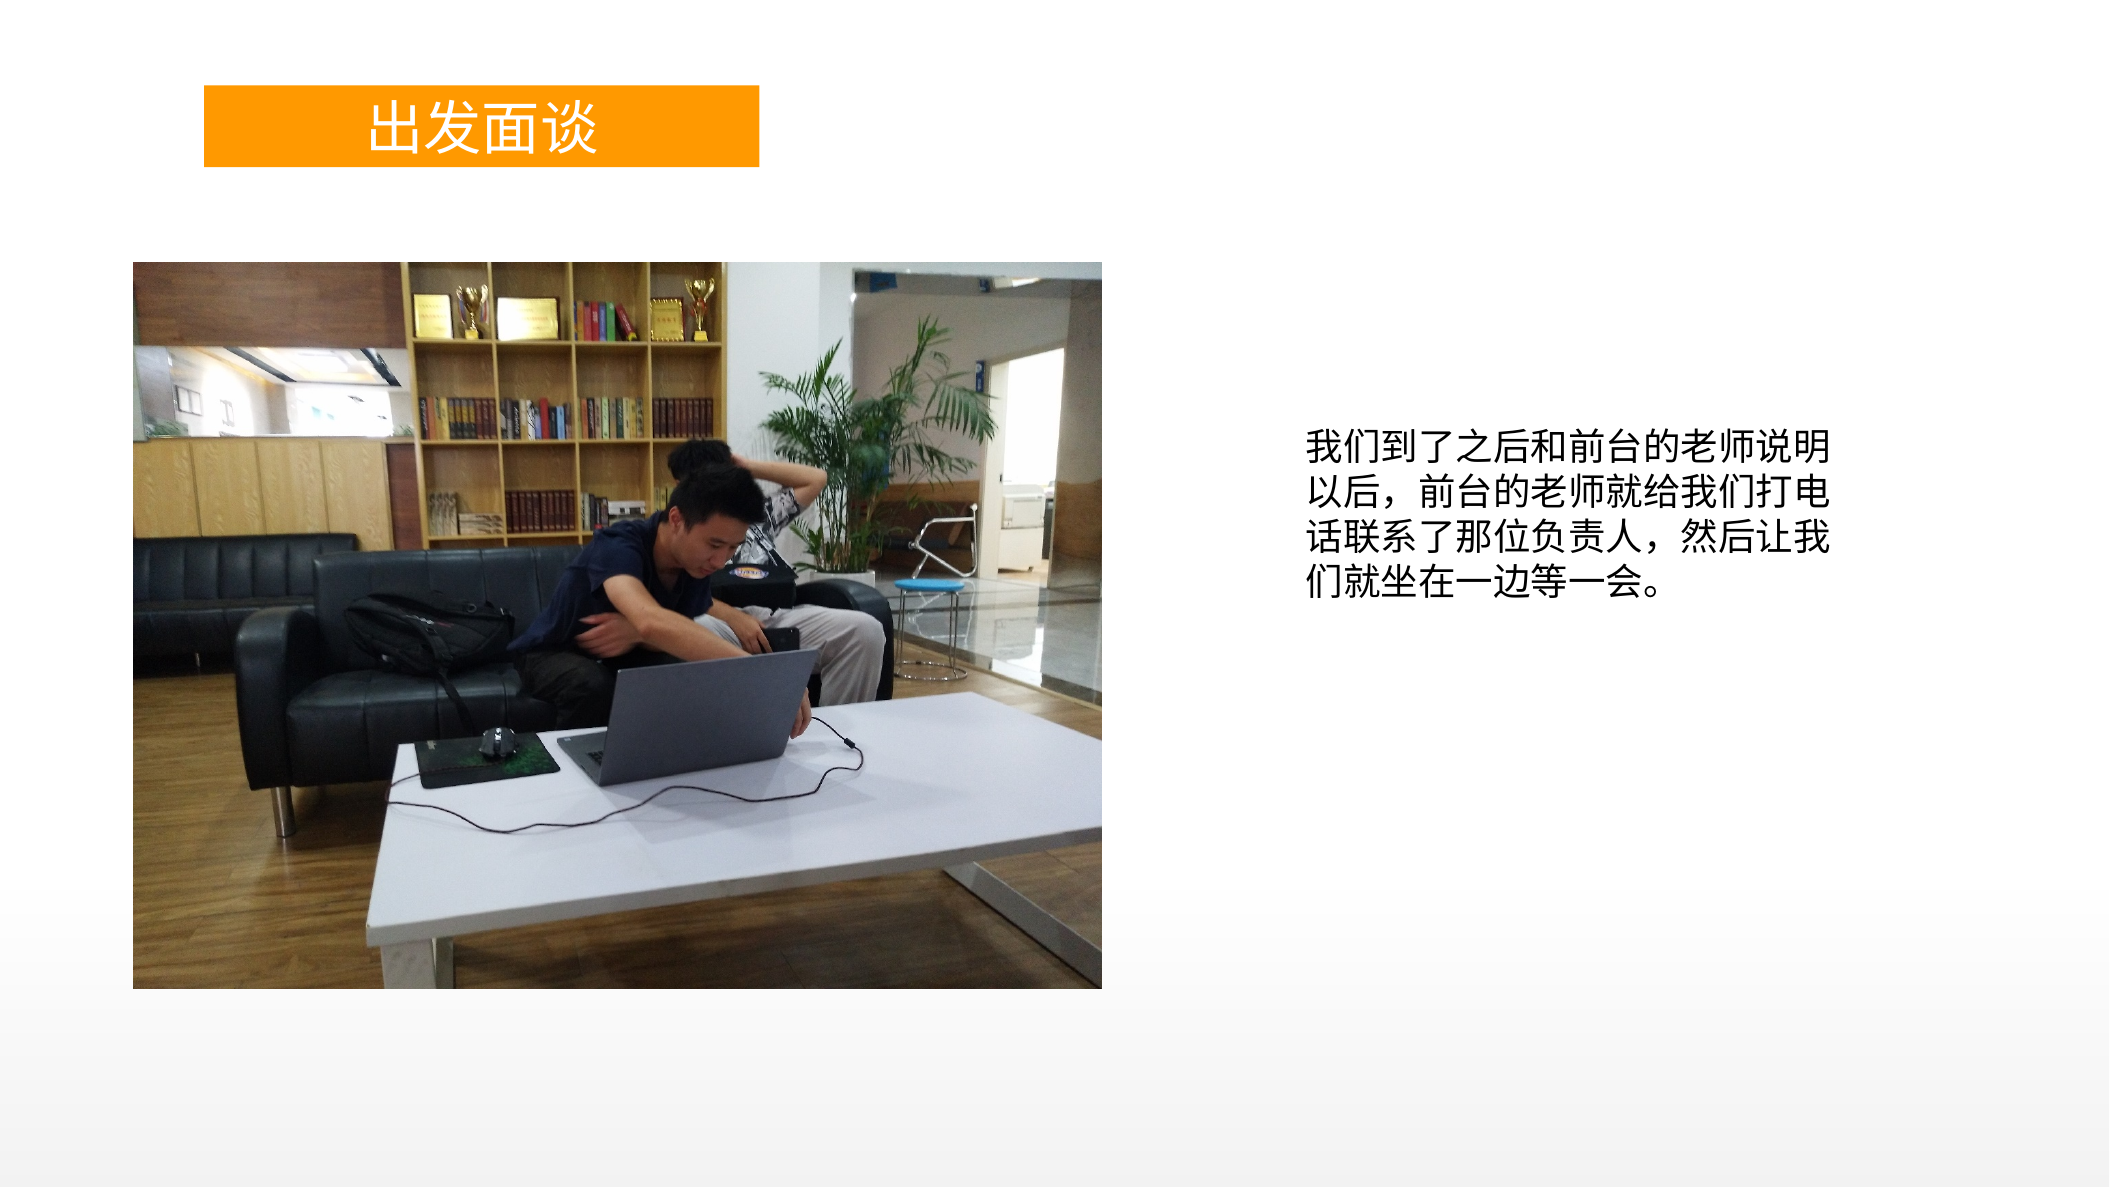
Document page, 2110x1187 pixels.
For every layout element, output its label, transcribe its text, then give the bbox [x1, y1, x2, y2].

picture [133, 262, 1102, 989]
text_box 我们到了之后和前台的老师说明以后，前台的老师就给我们打电话联系了那位负责人，然后让我们就坐在一边等一会。 [1290, 415, 1870, 611]
text_box 出发面谈 [203, 84, 760, 168]
